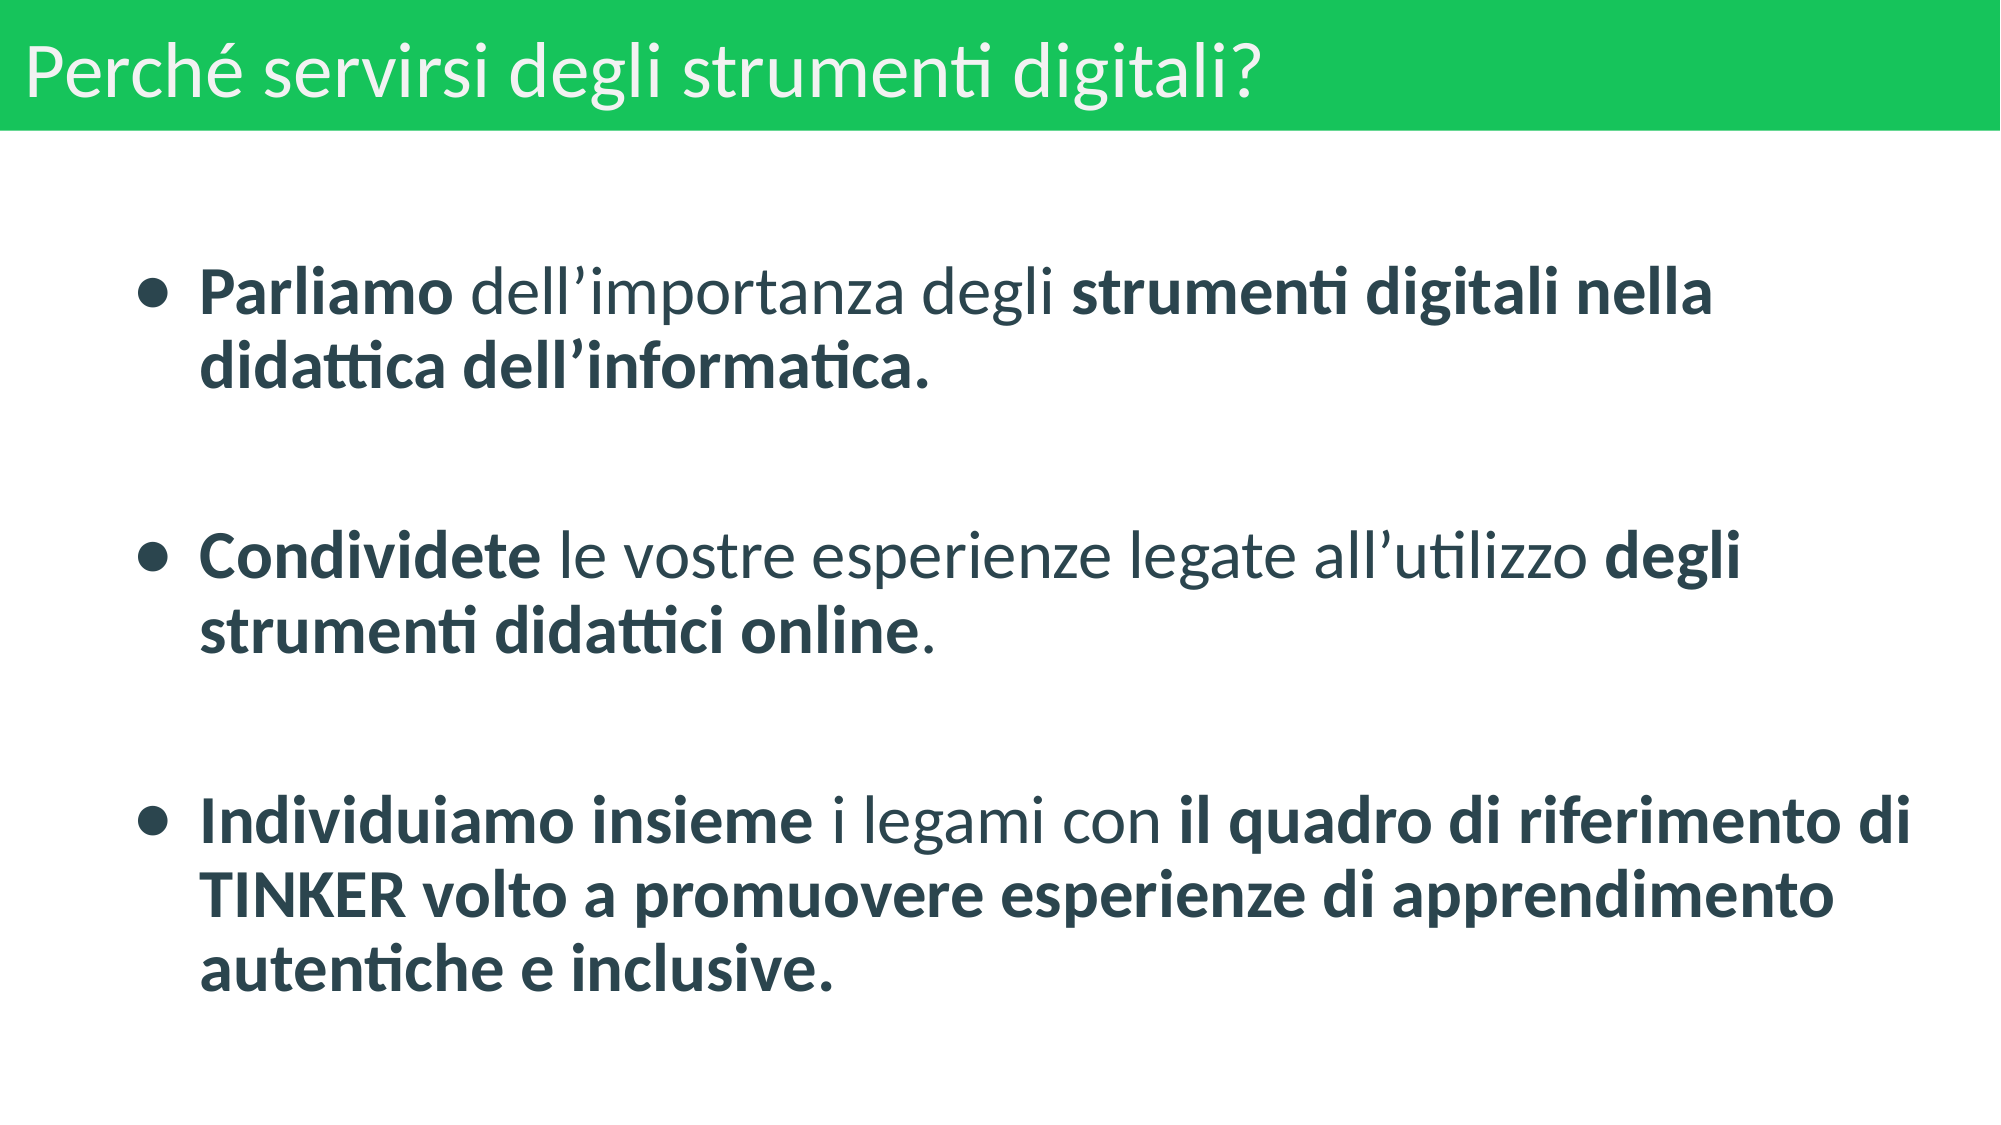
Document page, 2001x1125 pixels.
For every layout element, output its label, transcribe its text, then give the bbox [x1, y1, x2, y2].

list Parliamo dell’importanza degli strumenti digitali nella didattica dell’informatica. Condividete le vostre esperienze legate all’utilizzo degli strumenti didattici online. Individuiamo insieme i legami con il quadro di riferimento di TINKER volto a promuovere esperienze di apprendimento autentiche e inclusive. [16, 144, 1976, 1108]
title Perché servirsi degli strumenti digitali? [16, 13, 1976, 131]
